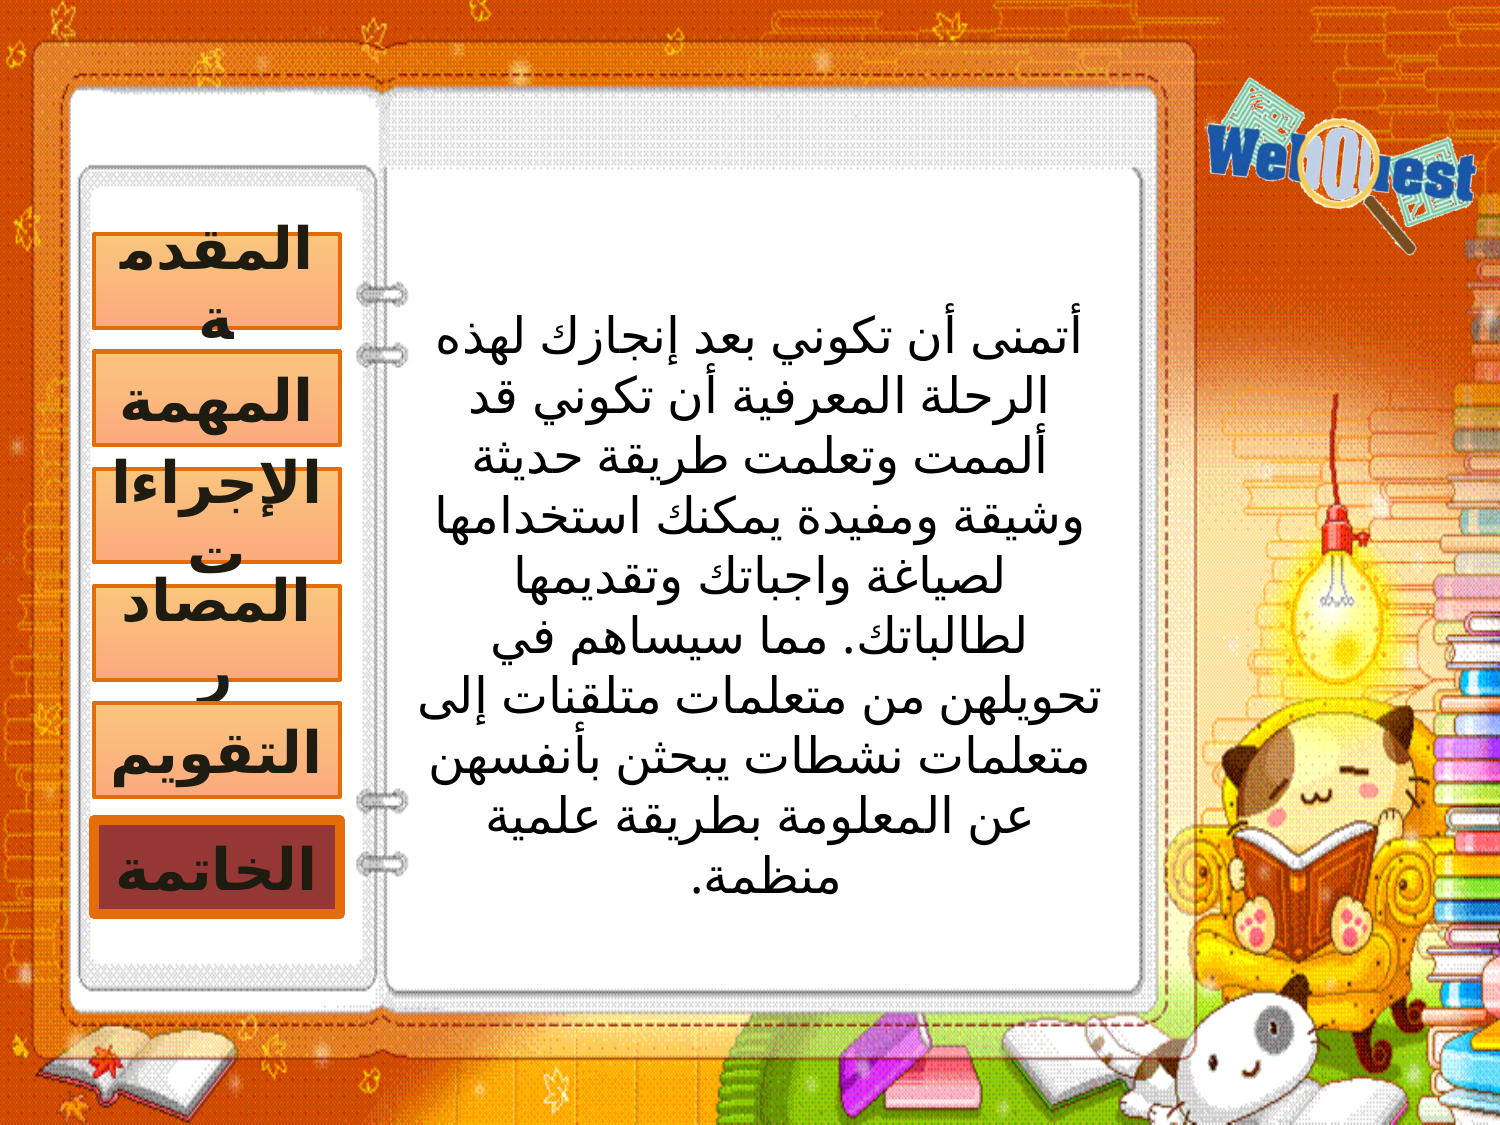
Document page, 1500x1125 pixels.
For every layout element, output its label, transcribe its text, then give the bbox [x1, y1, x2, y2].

text_box التقويم [92, 701, 342, 799]
text_box المصادر [92, 584, 342, 682]
text_box الإجراءات [92, 467, 342, 564]
text_box أتمنى أن تكوني بعد إنجازك لهذه الرحلة المعرفية أن تكوني قد ألممت وتعلمت طريقة حديثة وشيقة ومفيدة يمكنك استخدامها لصياغة واجباتك وتقديمها لطالباتك. مما سيساهم في تحويلهن من متعلمات متلقنات إلى متعلمات نشطات يبحثن بأنفسهن عن المعلومة بطريقة علمية منظمة. [398, 296, 1122, 911]
text_box المقدمة [92, 232, 342, 330]
text_box المهمة [92, 349, 342, 447]
picture [0, 0, 1500, 1125]
text_box الخاتمة [92, 818, 342, 916]
